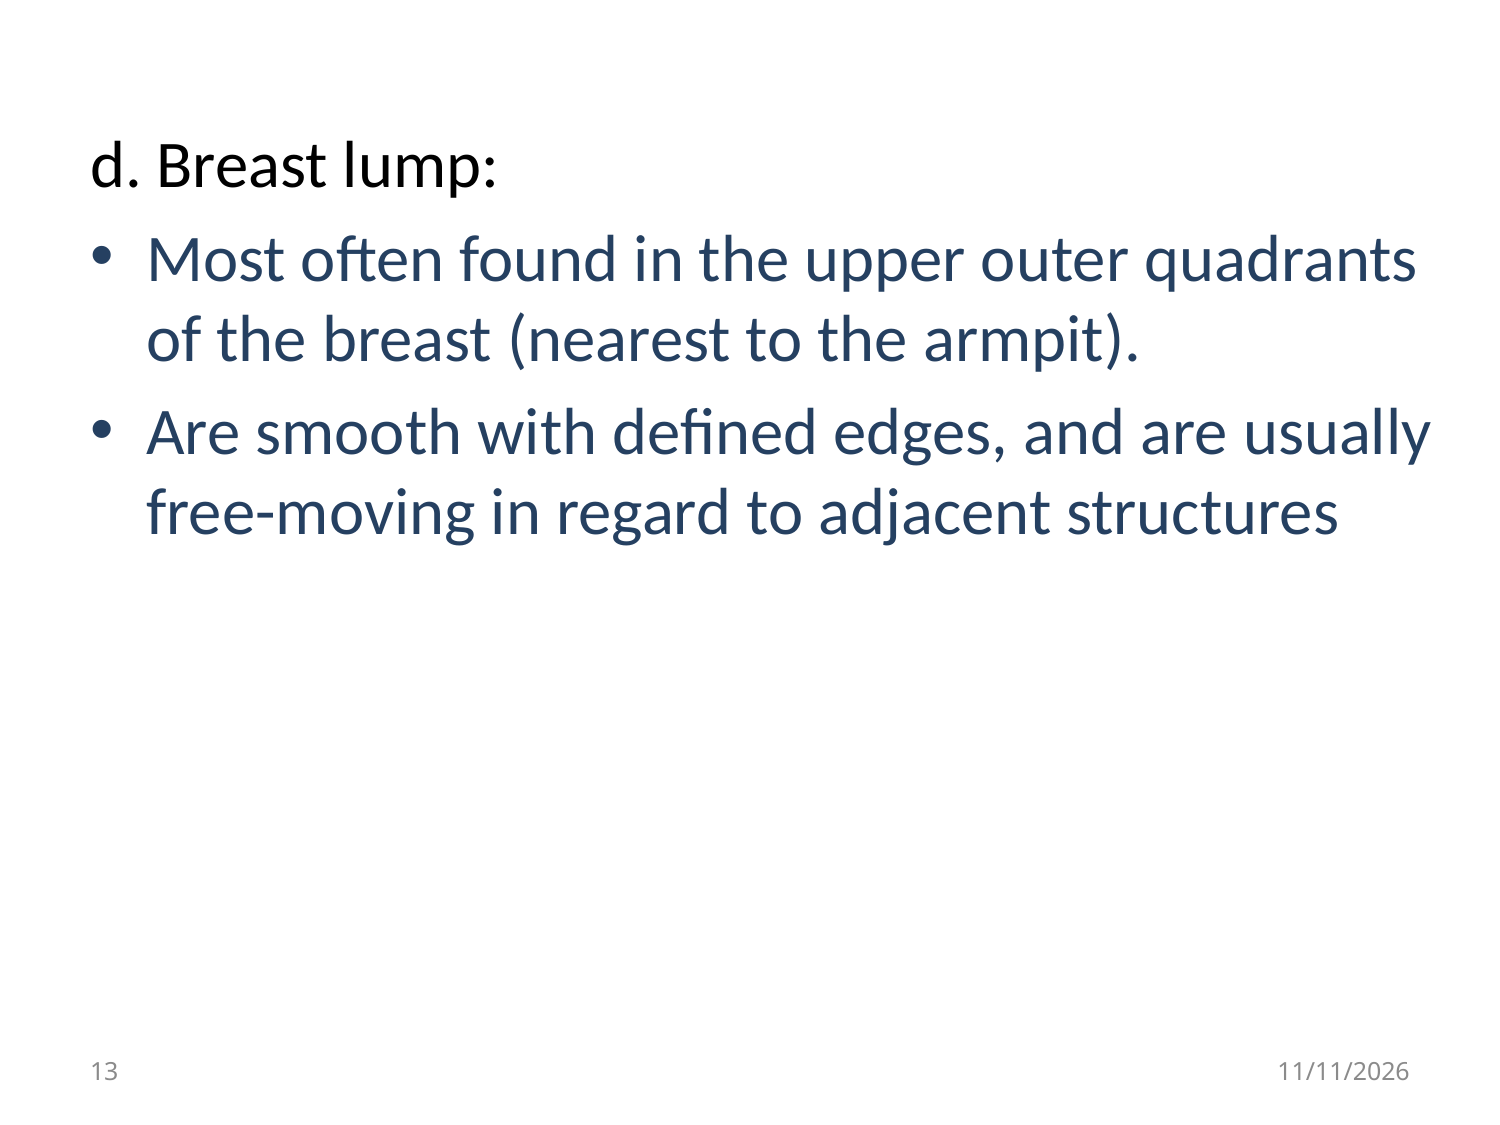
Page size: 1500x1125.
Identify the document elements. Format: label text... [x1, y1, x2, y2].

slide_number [1074, 1042, 1425, 1103]
slide_number 13 [75, 1042, 425, 1103]
list d. Breast lump: Most often found in the upper outer quadrants of the breast (nearest to the armpit). Are smooth with defined edges, and are usually free-moving in regard to adjacent structures [75, 113, 1471, 1005]
